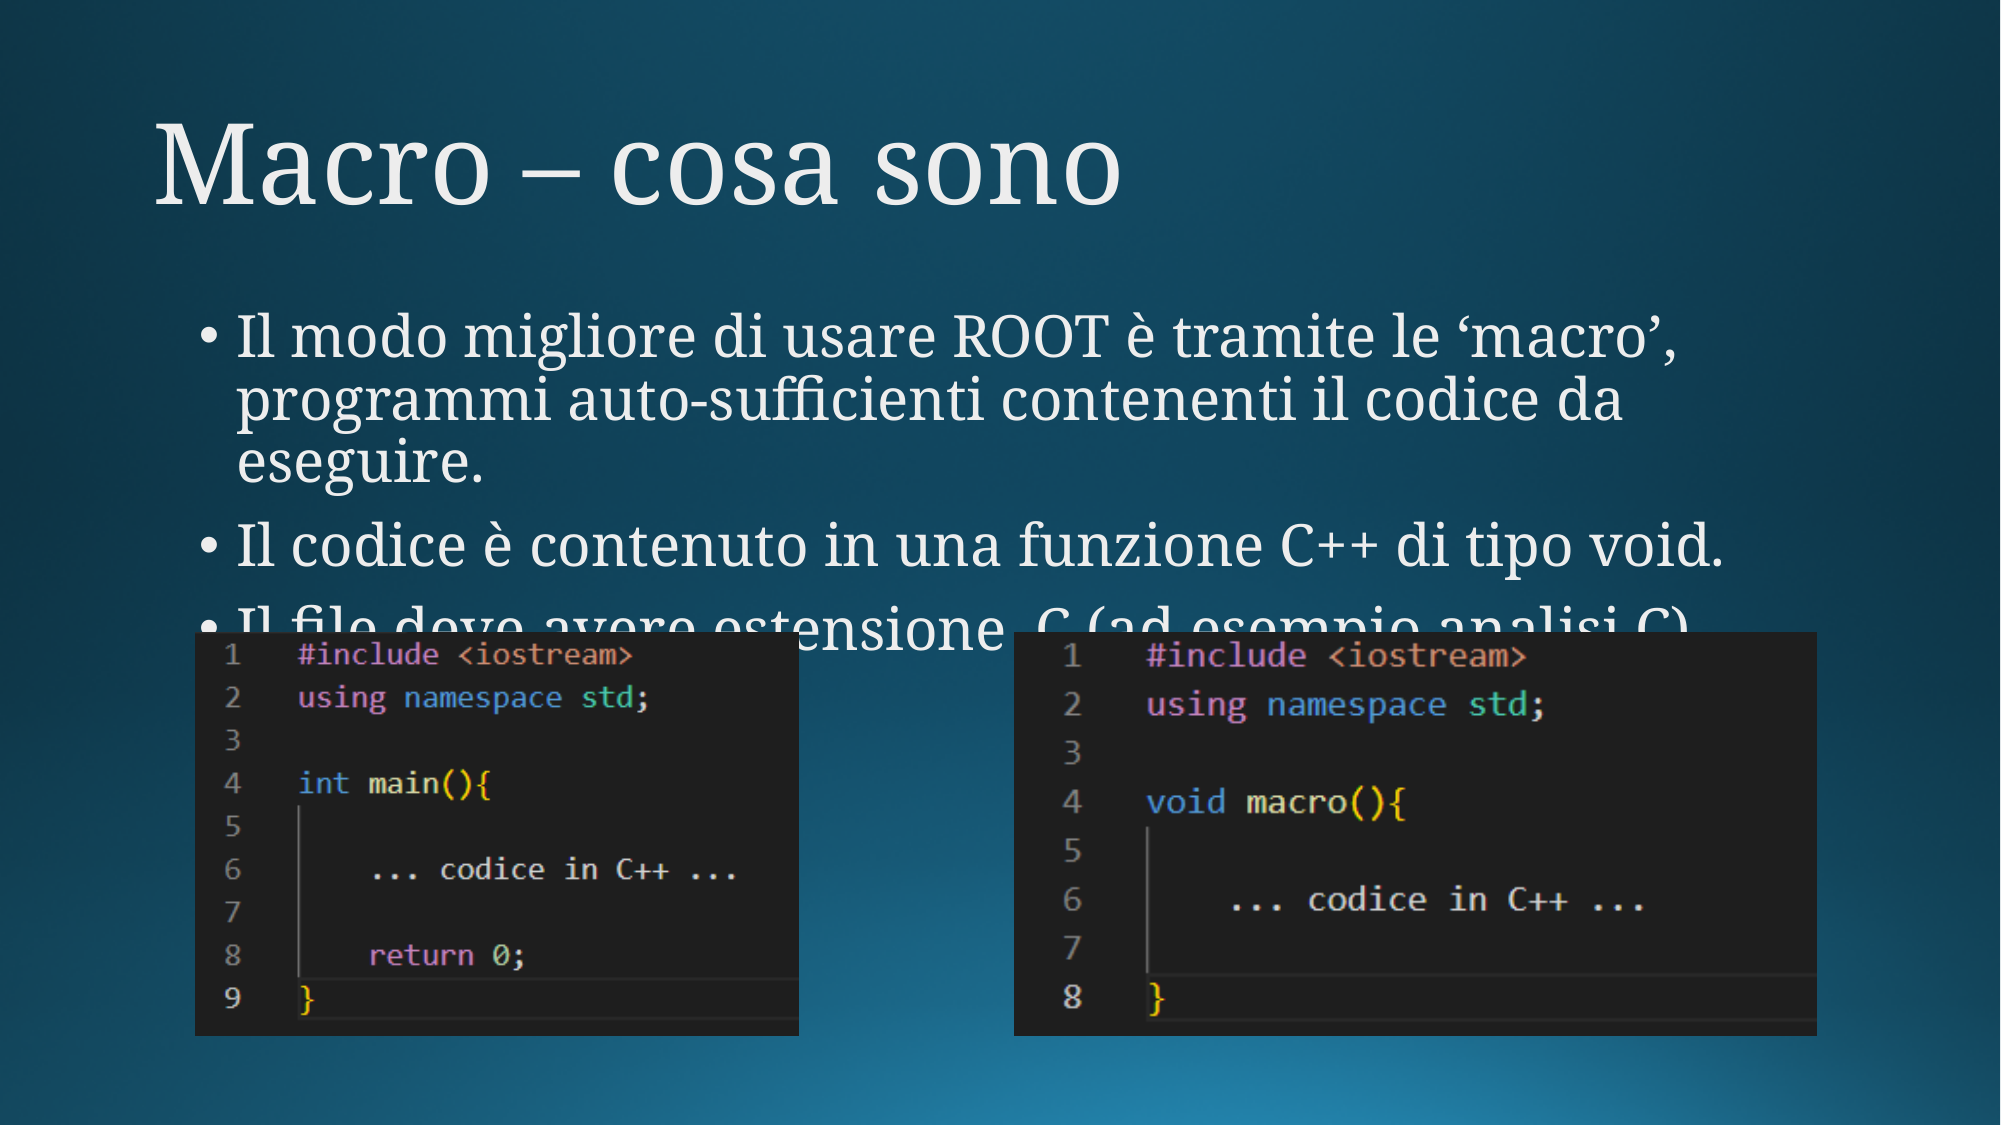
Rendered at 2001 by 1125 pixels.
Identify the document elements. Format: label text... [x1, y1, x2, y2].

title Macro – cosa sono [137, 59, 1863, 278]
picture [0, 0, 2001, 1125]
list Il modo migliore di usare ROOT è tramite le ‘macro’, programmi auto-sufficienti contenenti il codice da eseguire. Il codice è contenuto in una funzione C++ di tipo void. Il file deve avere estensione .C (ad esempio analisi.C). [183, 299, 1863, 1014]
